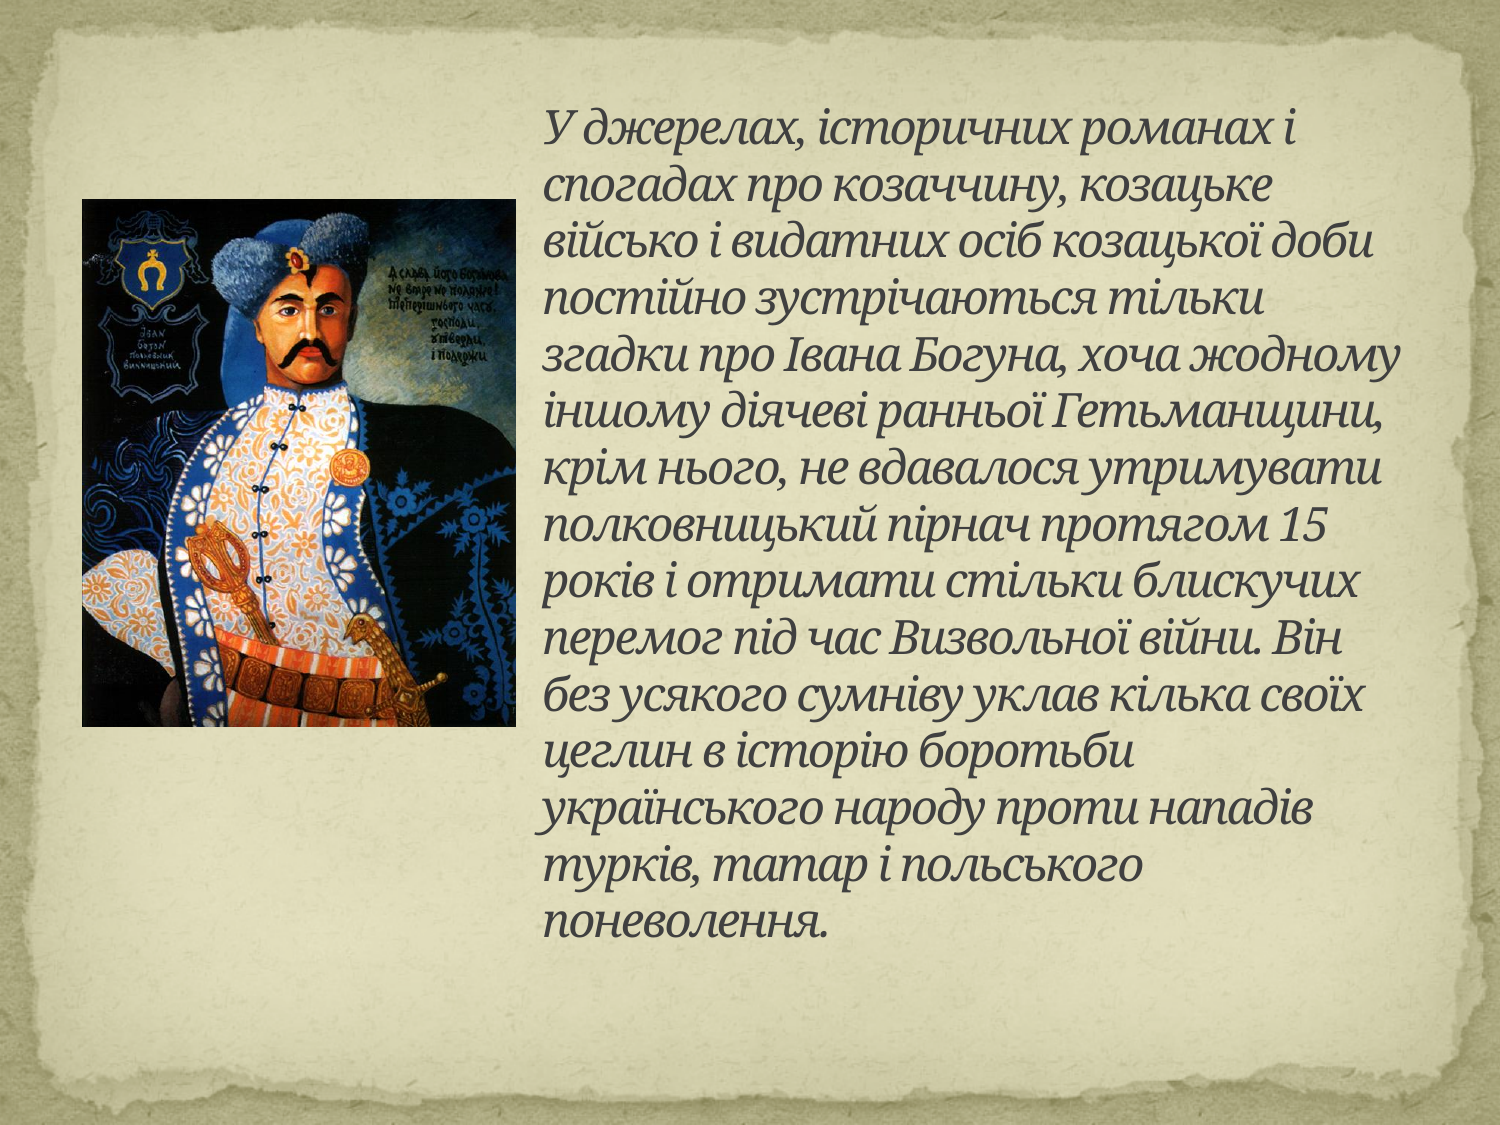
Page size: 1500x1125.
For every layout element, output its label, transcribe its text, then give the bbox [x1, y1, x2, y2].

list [85, 203, 514, 725]
title У джерелах, історичних романах і спогадах про козаччину, козацьке військо і видатних осіб козацької доби постійно зустрічаються тільки згадки про Івана Богуна, хоча жодному іншому діячеві ранньої Гетьманщини, крім нього, не вдавалося утримувати полковницький пірнач протягом 15 років і отримати стільки блискучих перемог під час Визвольної війни. Він без усякого сумніву уклав кілька своїх цеглин в історію боротьби українського народу проти нападів турків, татар і польського поневолення. [527, 24, 1425, 1043]
